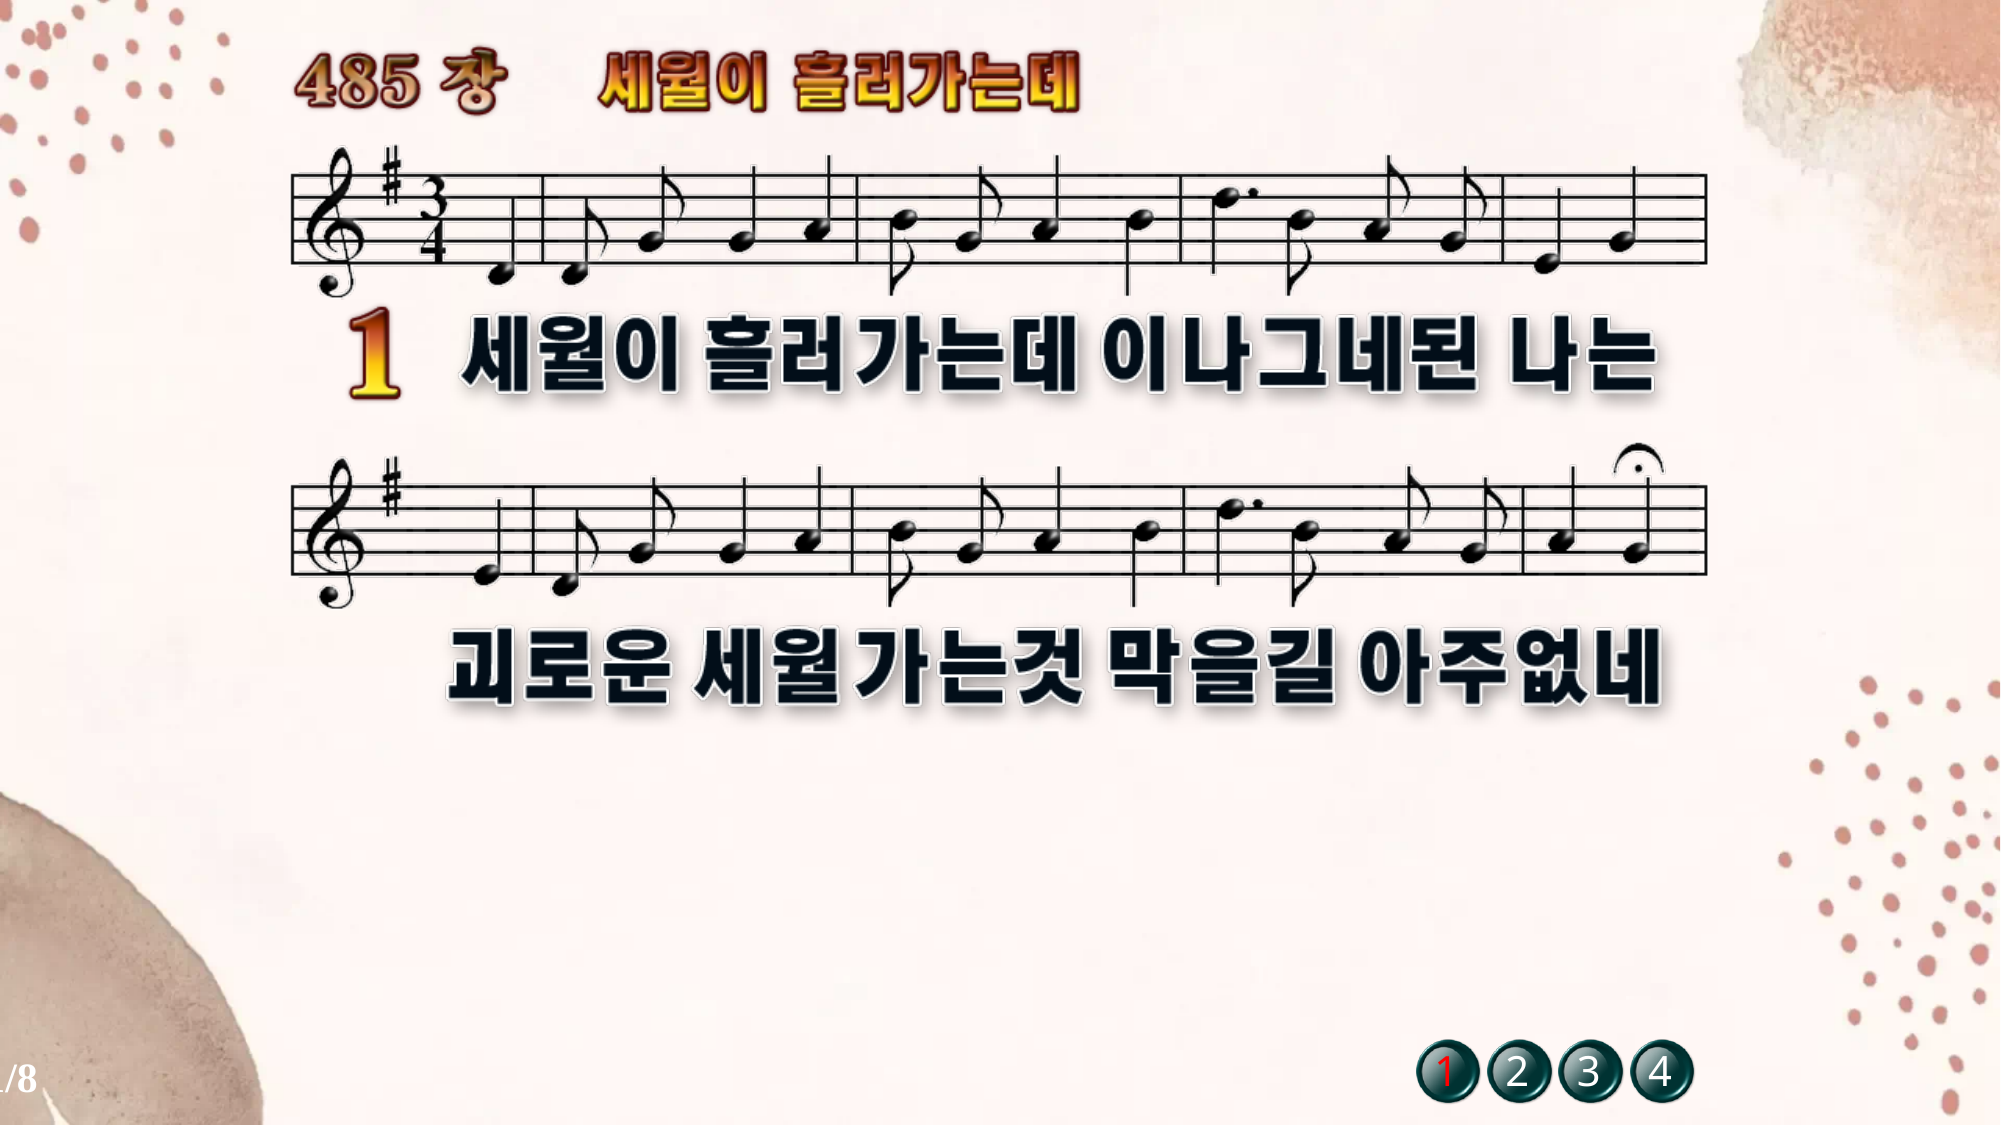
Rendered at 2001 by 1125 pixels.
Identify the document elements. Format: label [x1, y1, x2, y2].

text_box [1555, 1035, 1626, 1106]
text_box [1627, 1035, 1697, 1106]
picture [0, 0, 2001, 1125]
text_box [1413, 1035, 1484, 1106]
text_box [1484, 1035, 1555, 1106]
